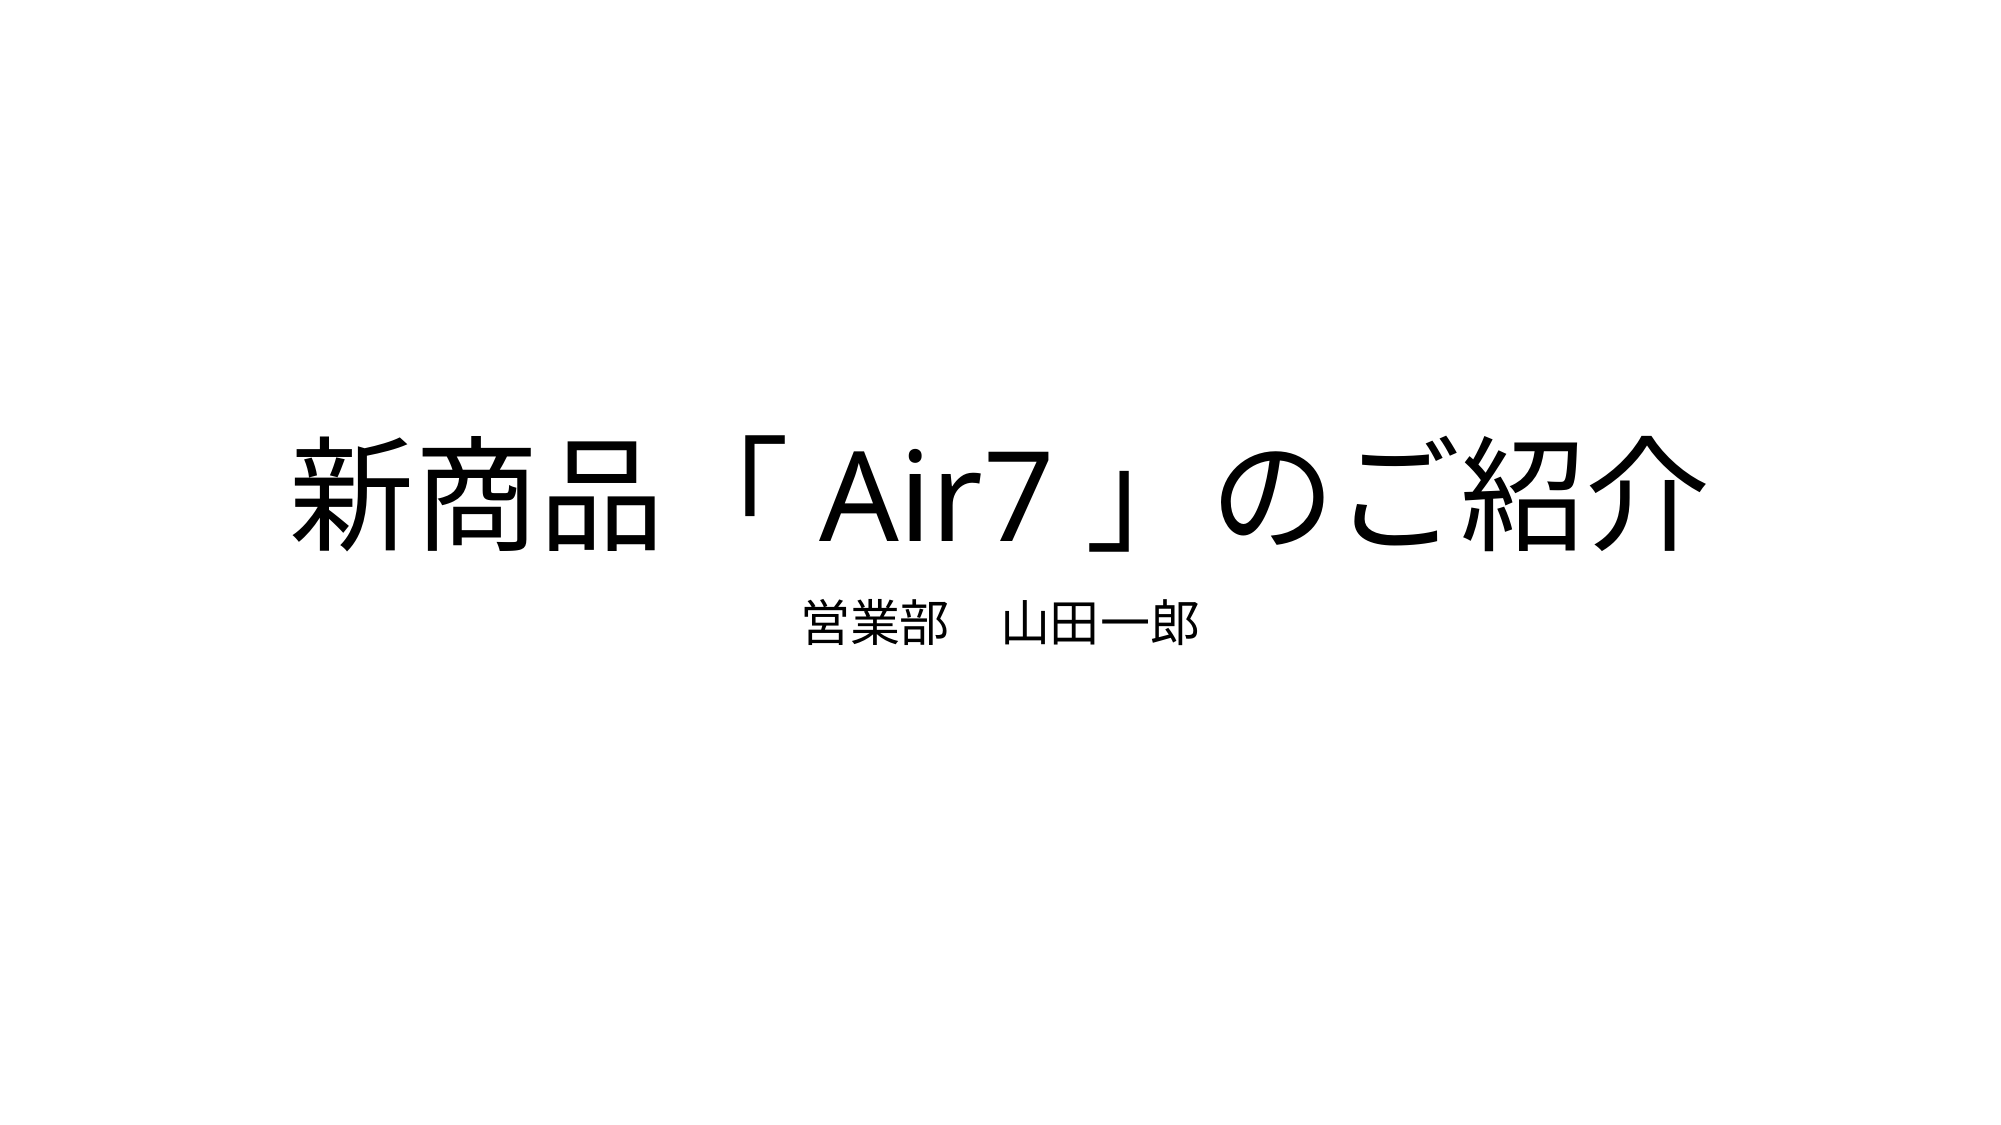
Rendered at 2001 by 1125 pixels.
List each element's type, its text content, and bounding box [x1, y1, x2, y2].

subtitle 営業部 山田一郎 [249, 590, 1750, 863]
title 新商品「Air7」のご紹介 [249, 184, 1750, 576]
